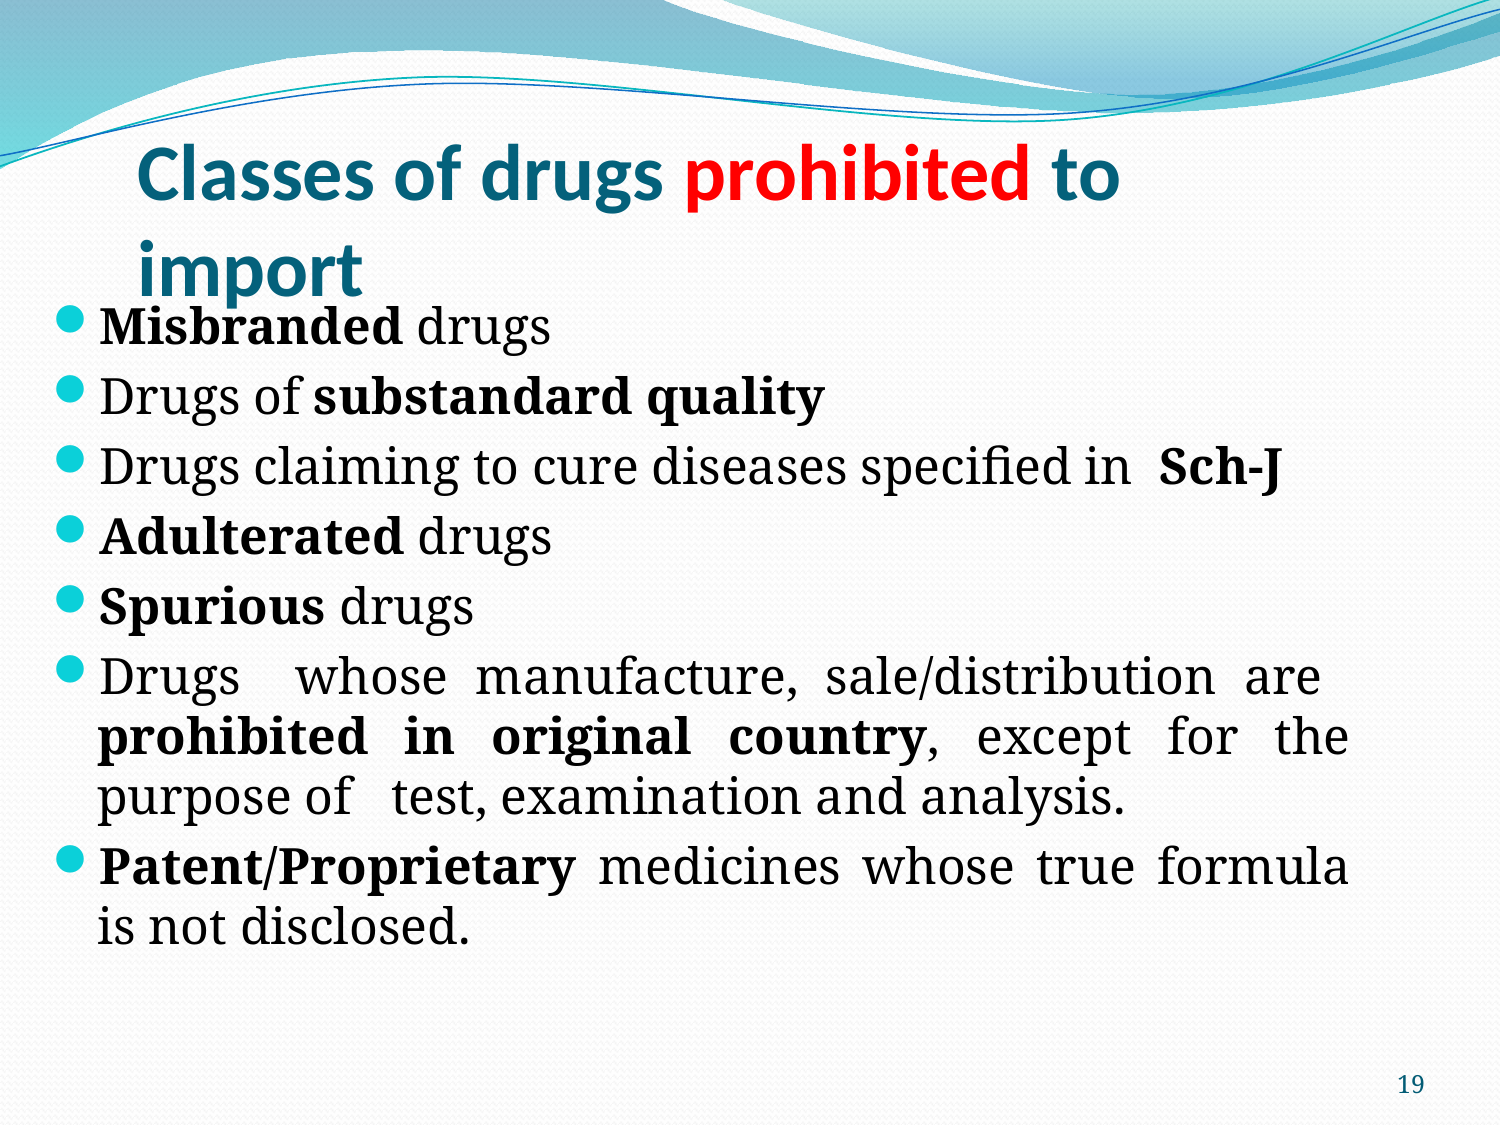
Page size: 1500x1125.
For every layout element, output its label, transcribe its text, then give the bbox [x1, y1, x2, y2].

list Misbranded drugs Drugs of substandard quality Drugs claiming to cure diseases specified in Sch-J Adulterated drugs Spurious drugs Drugs whose manufacture, sale/distribution are prohibited in original country, except for the purpose of test, examination and analysis. Patent/Proprietary medicines whose true formula is not disclosed. [37, 287, 1366, 1125]
title Classes of drugs prohibited to import [137, 112, 1350, 287]
slide_number 19 [1299, 1042, 1425, 1103]
